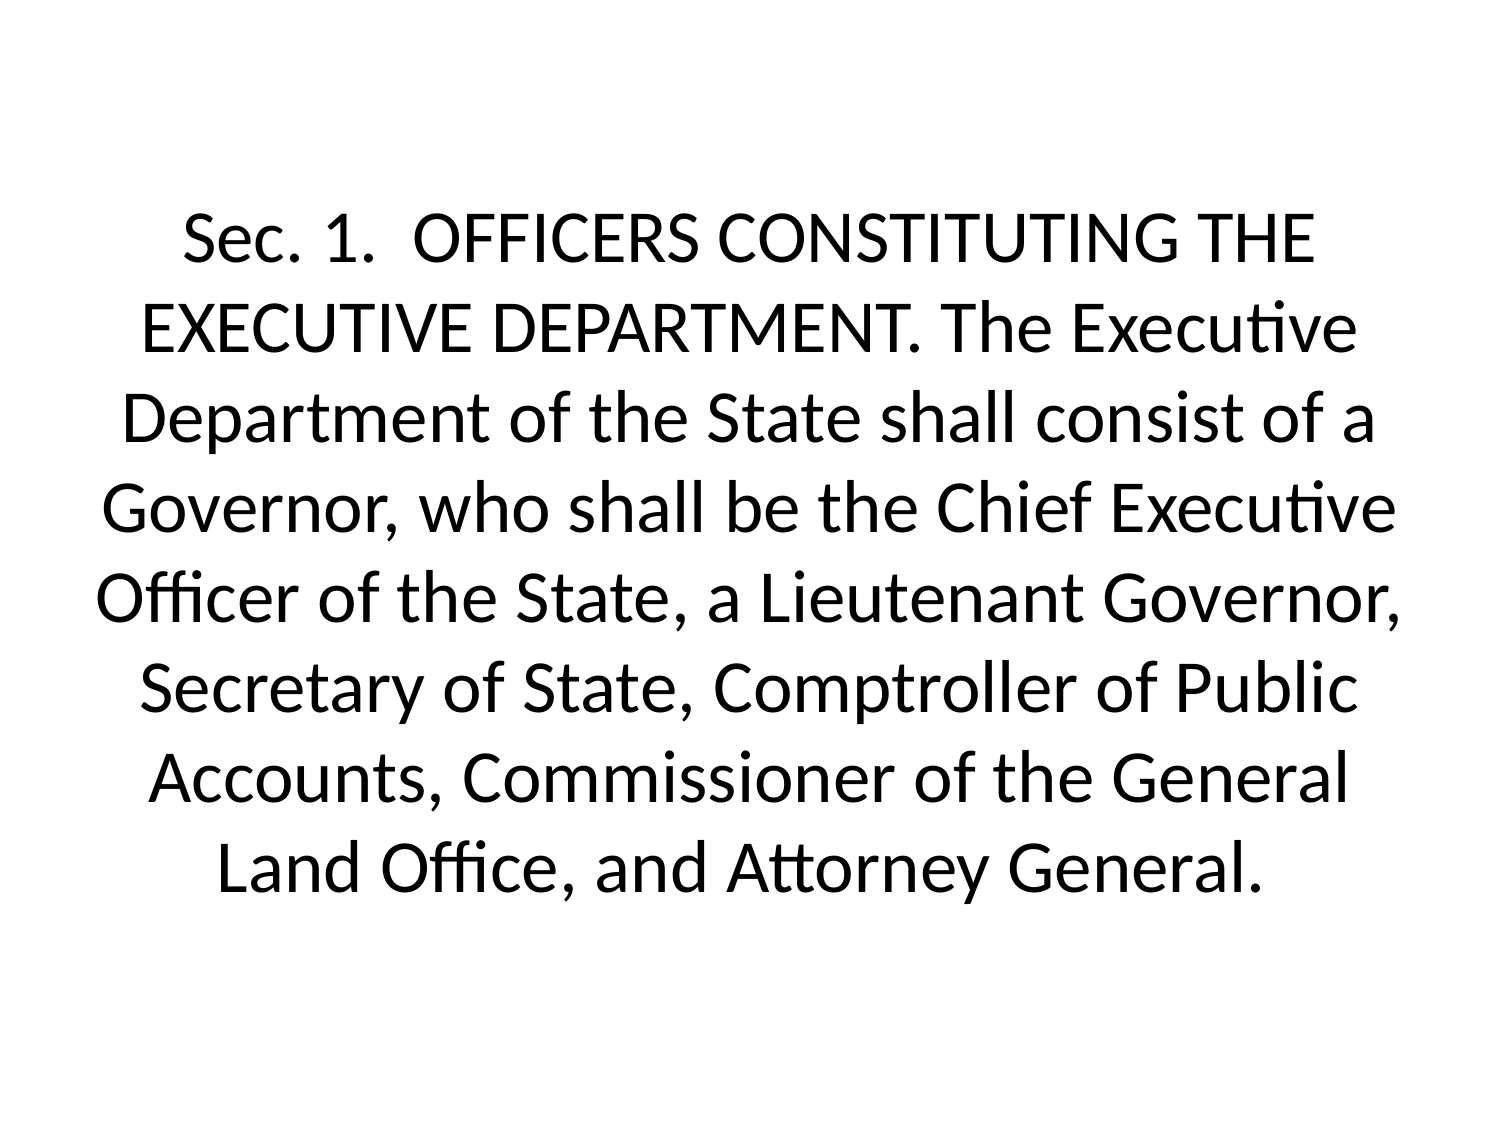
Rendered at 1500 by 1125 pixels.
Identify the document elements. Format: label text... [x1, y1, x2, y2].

title Sec. 1. OFFICERS CONSTITUTING THE EXECUTIVE DEPARTMENT. The Executive Department of the State shall consist of a Governor, who shall be the Chief Executive Officer of the State, a Lieutenant Governor, Secretary of State, Comptroller of Public Accounts, Commissioner of the General Land Office, and Attorney General. [74, 44, 1426, 1051]
